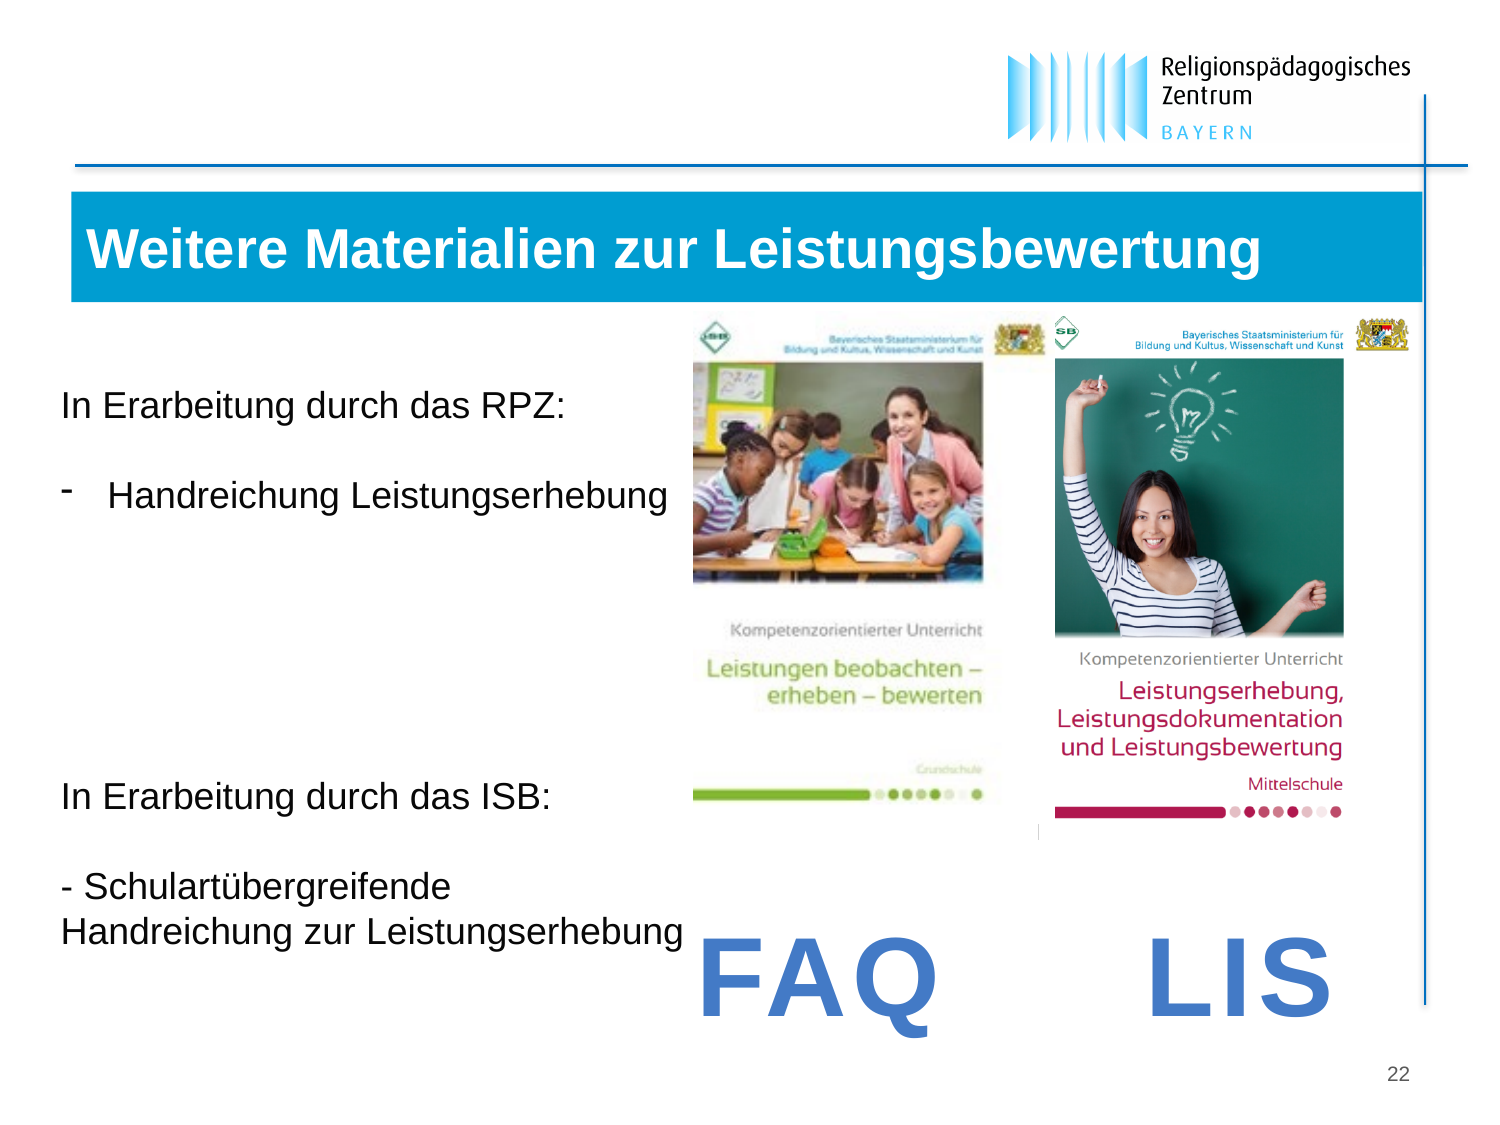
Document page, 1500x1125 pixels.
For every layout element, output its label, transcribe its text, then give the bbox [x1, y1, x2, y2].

text_box In Erarbeitung durch das RPZ: Handreichung Leistungserhebung [53, 373, 687, 524]
picture [1008, 51, 1410, 143]
text_box FAQ [689, 896, 948, 1047]
list Weitere Materialien zur Leistungsbewertung [71, 191, 1423, 303]
slide_number 22 [1074, 1042, 1425, 1103]
text_box In Erarbeitung durch das ISB: - Schulartübergreifende Handreichung zur Leistungserhebung [53, 764, 696, 960]
picture [692, 311, 1419, 840]
text_box LIS [1138, 896, 1341, 1047]
